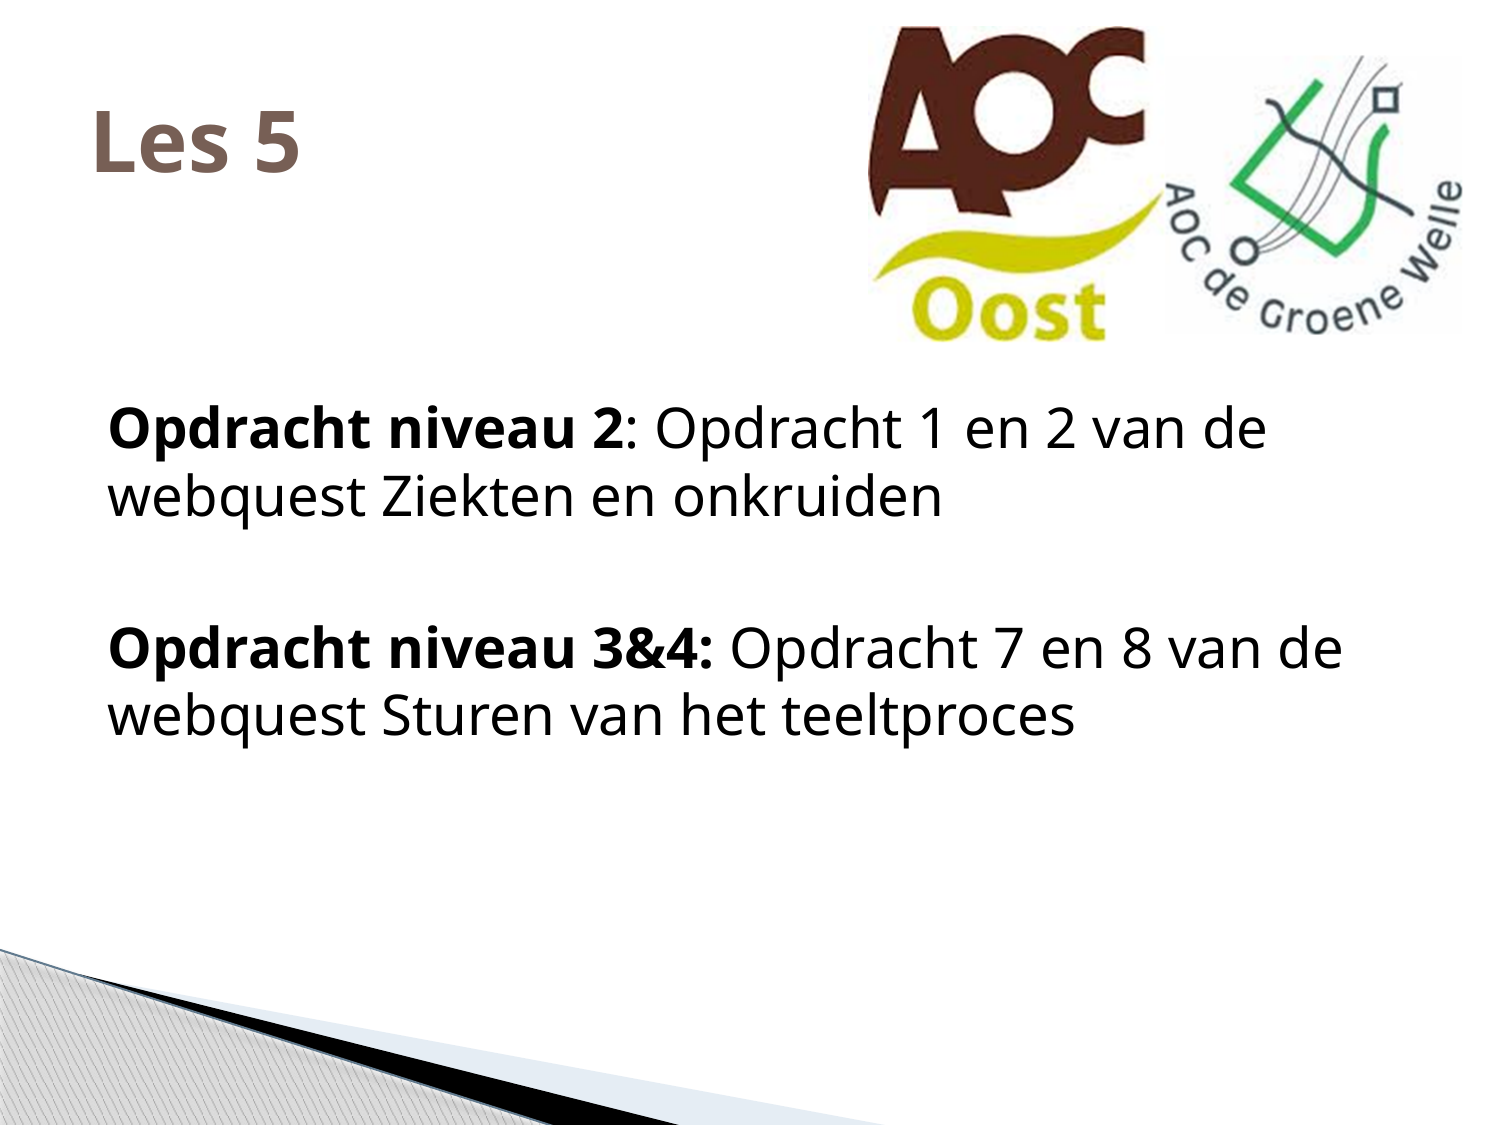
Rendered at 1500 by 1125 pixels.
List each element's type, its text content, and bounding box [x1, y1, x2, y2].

list Opdracht niveau 2: Opdracht 1 en 2 van de webquest Ziekten en onkruiden Opdracht niveau 3&4: Opdracht 7 en 8 van de webquest Sturen van het teeltproces [75, 385, 1425, 986]
title Les 5 [75, 45, 862, 233]
picture [867, 26, 1473, 365]
